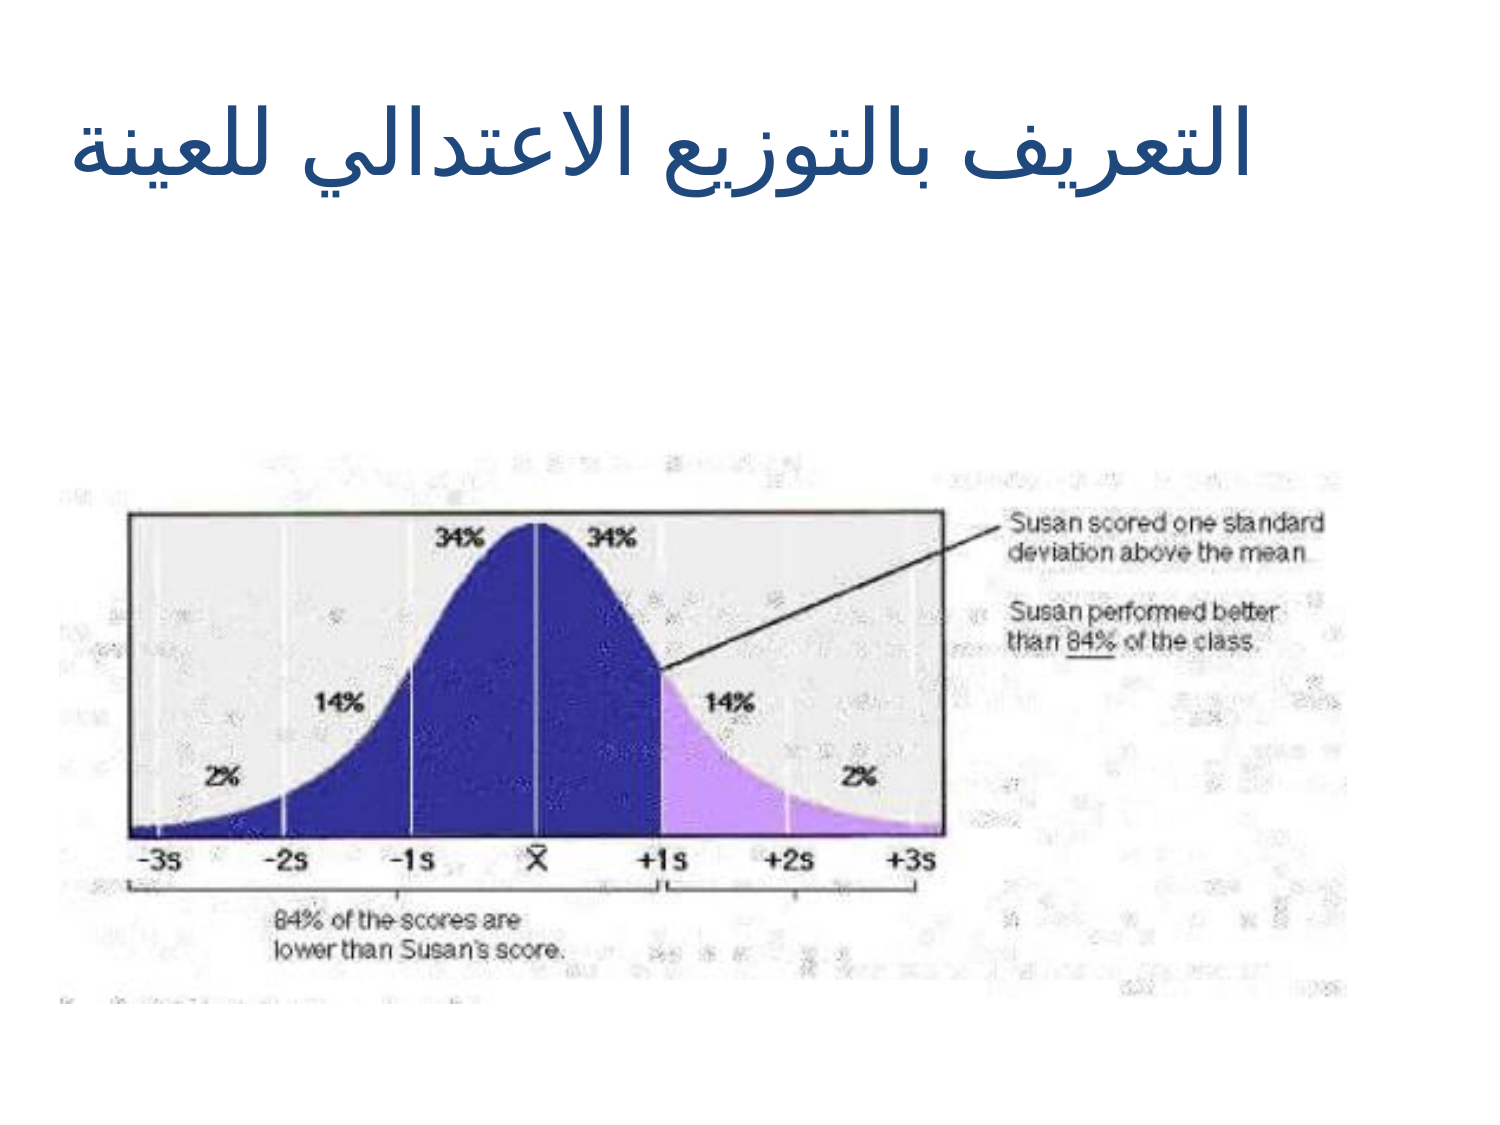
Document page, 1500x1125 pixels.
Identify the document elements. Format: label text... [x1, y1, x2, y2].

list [58, 413, 1347, 1005]
title التعريف بالتوزيع الاعتدالي للعينة [0, 45, 1350, 233]
